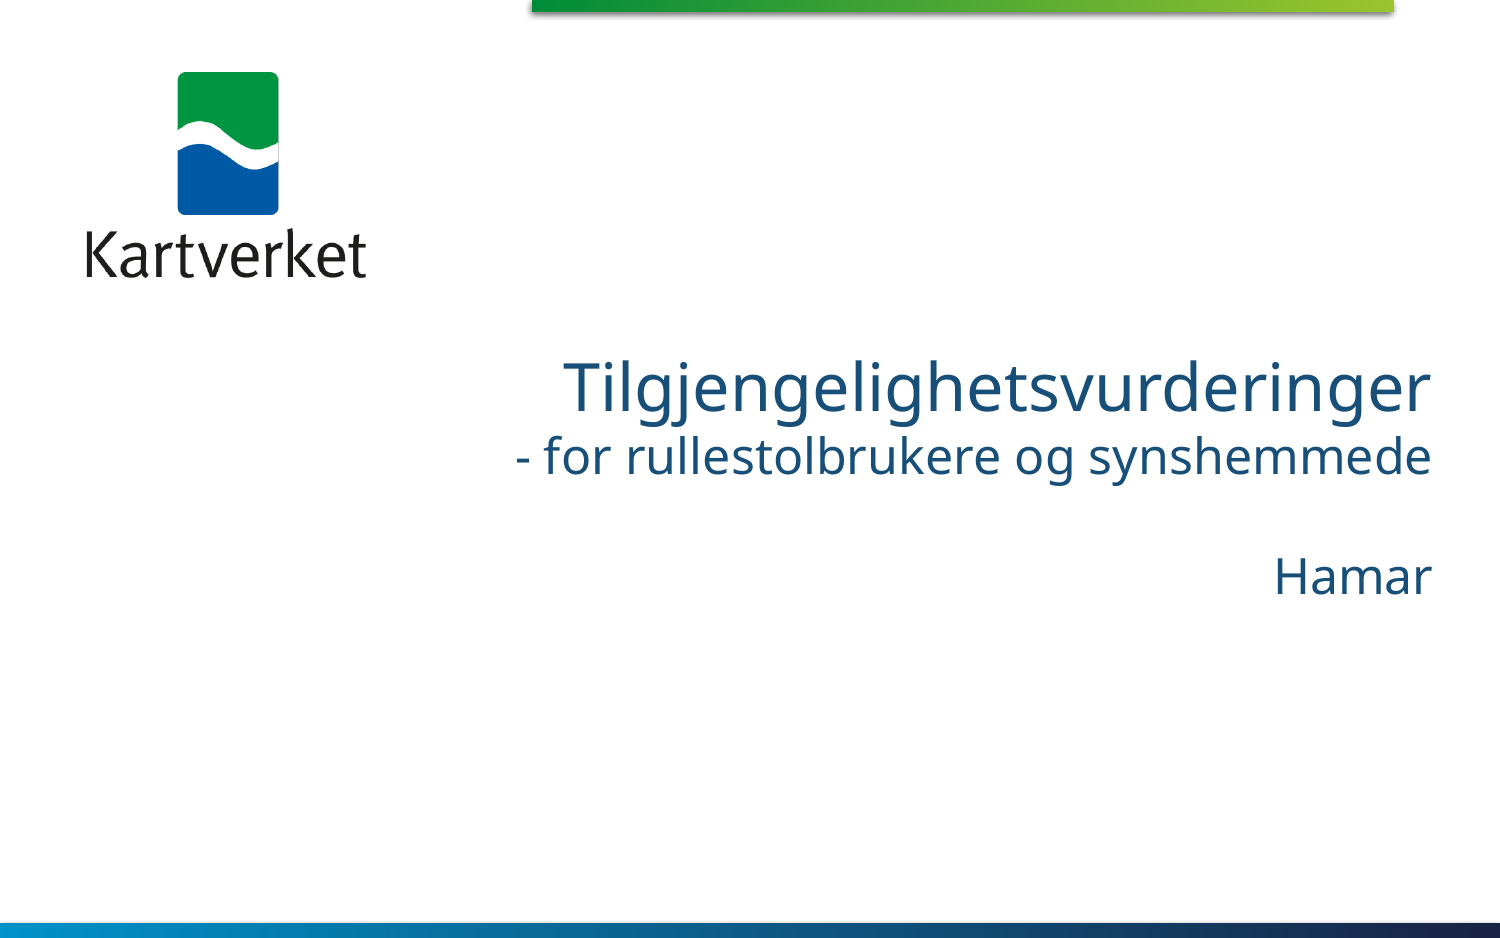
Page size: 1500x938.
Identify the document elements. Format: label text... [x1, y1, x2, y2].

text_box Tilgjengelighetsvurderinger - for rullestolbrukere og synshemmede Hamar [66, 337, 1449, 613]
